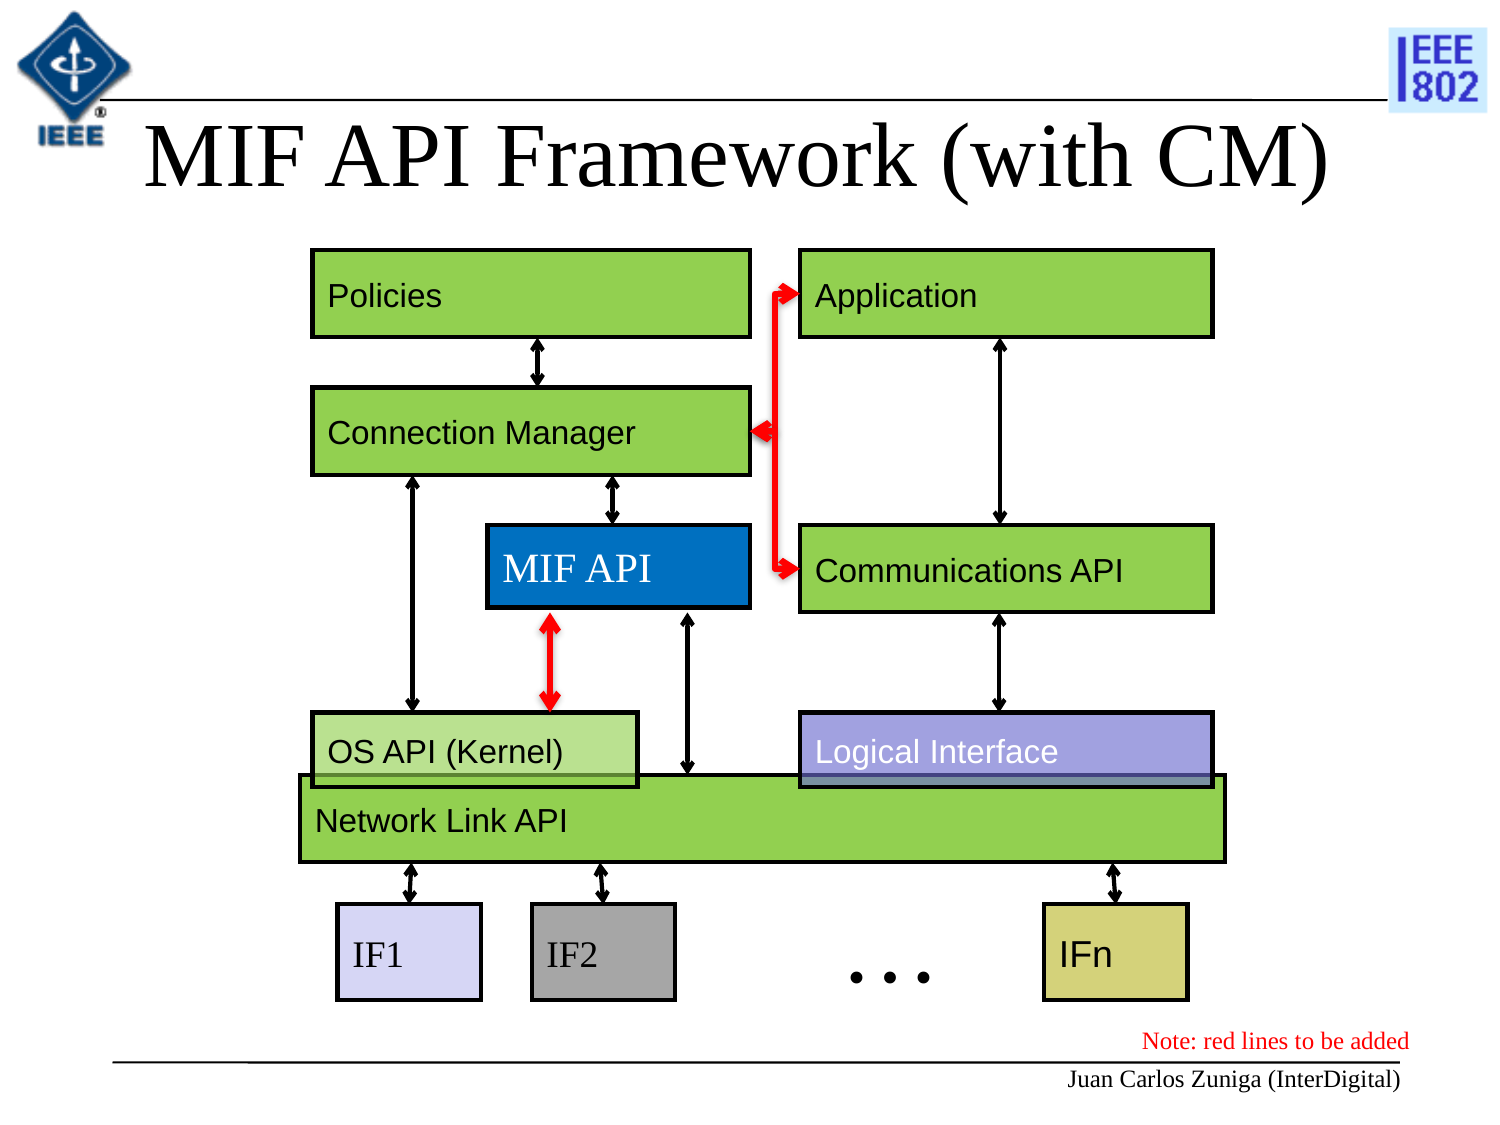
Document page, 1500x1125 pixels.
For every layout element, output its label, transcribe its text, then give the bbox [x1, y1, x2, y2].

picture [12, 9, 137, 150]
text_box MIF API [487, 524, 750, 608]
text_box … [825, 875, 957, 1010]
text_box IF1 [337, 904, 481, 1000]
picture [1374, 9, 1499, 138]
text_box IF2 [531, 904, 675, 1000]
footer Juan Carlos Zuniga (InterDigital) [1062, 1061, 1402, 1093]
text_box Note: red lines to be added [1127, 1017, 1426, 1062]
text_box OS API (Kernel) [312, 712, 638, 788]
text_box Connection Manager [312, 387, 744, 475]
text_box Logical Interface [800, 712, 1213, 788]
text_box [1112, 862, 1117, 905]
title MIF API Framework (with CM) [99, 62, 1376, 238]
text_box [599, 862, 604, 905]
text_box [408, 862, 412, 905]
text_box IFn [1044, 904, 1188, 1000]
text_box Communications API [800, 524, 1213, 613]
text_box Network Link API [300, 774, 1225, 863]
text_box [749, 430, 801, 569]
text_box Policies [312, 249, 750, 338]
text_box Application [800, 249, 1213, 338]
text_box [749, 293, 801, 430]
